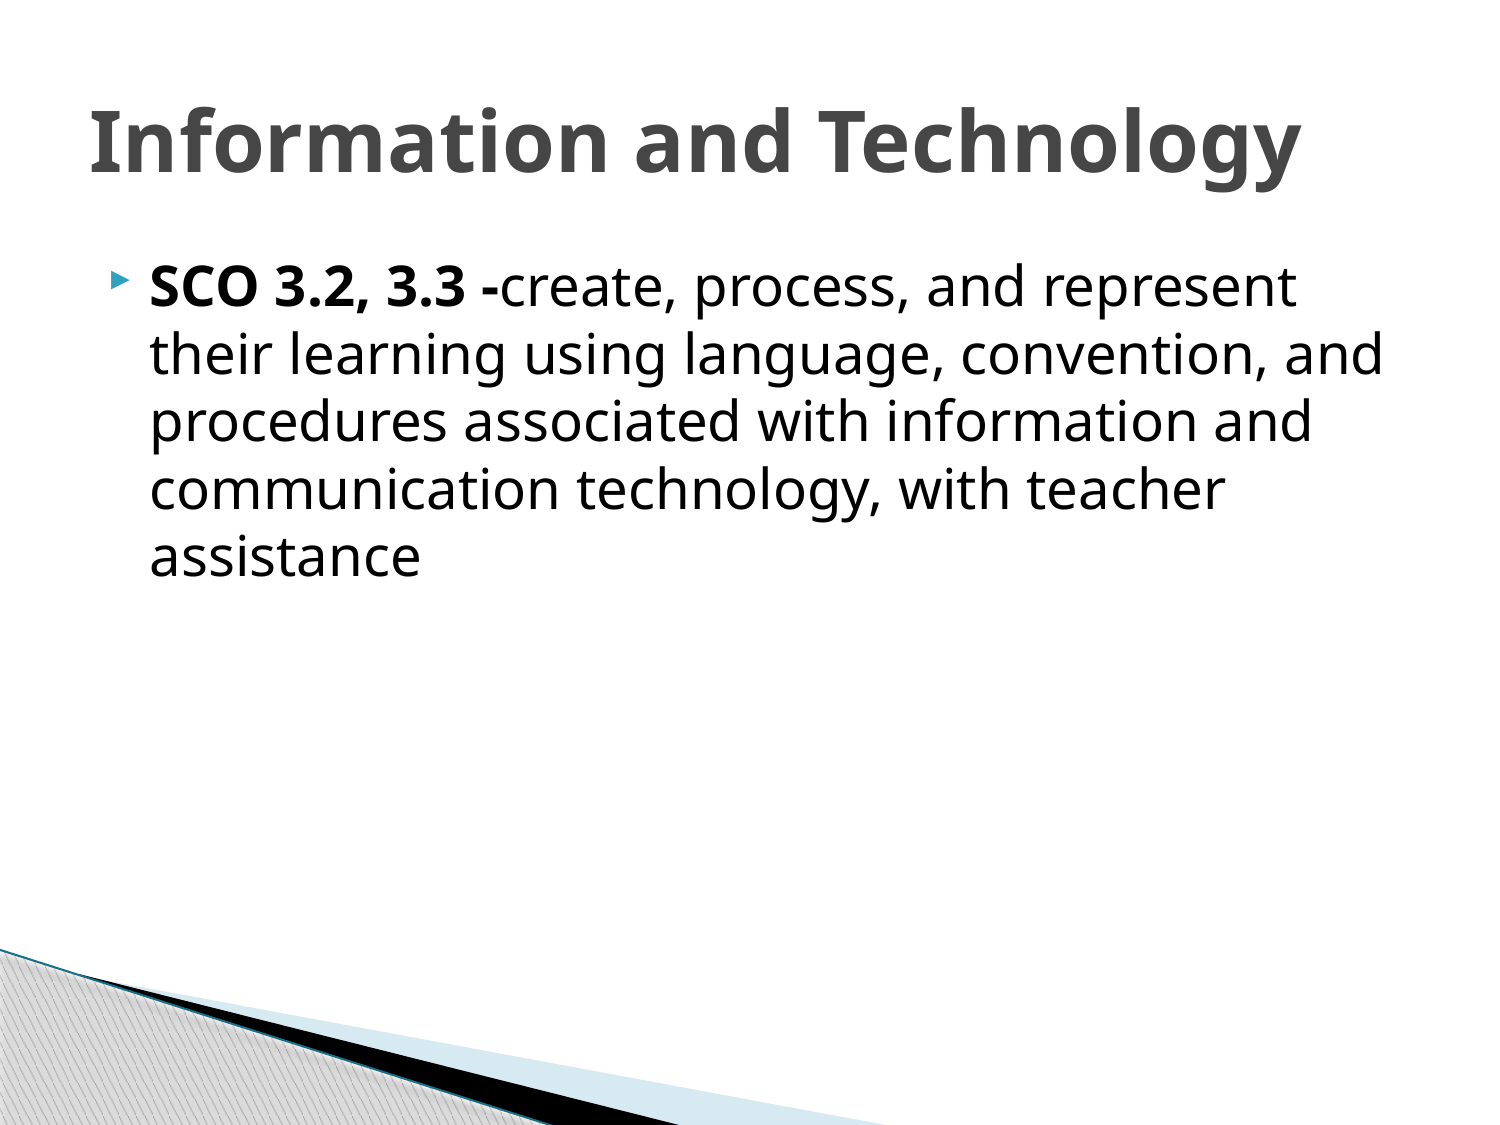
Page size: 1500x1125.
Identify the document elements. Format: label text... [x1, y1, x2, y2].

list SCO 3.2, 3.3 -create, process, and represent their learning using language, convention, and procedures associated with information and communication technology, with teacher assistance [74, 242, 1426, 986]
title Information and Technology [75, 45, 1425, 233]
